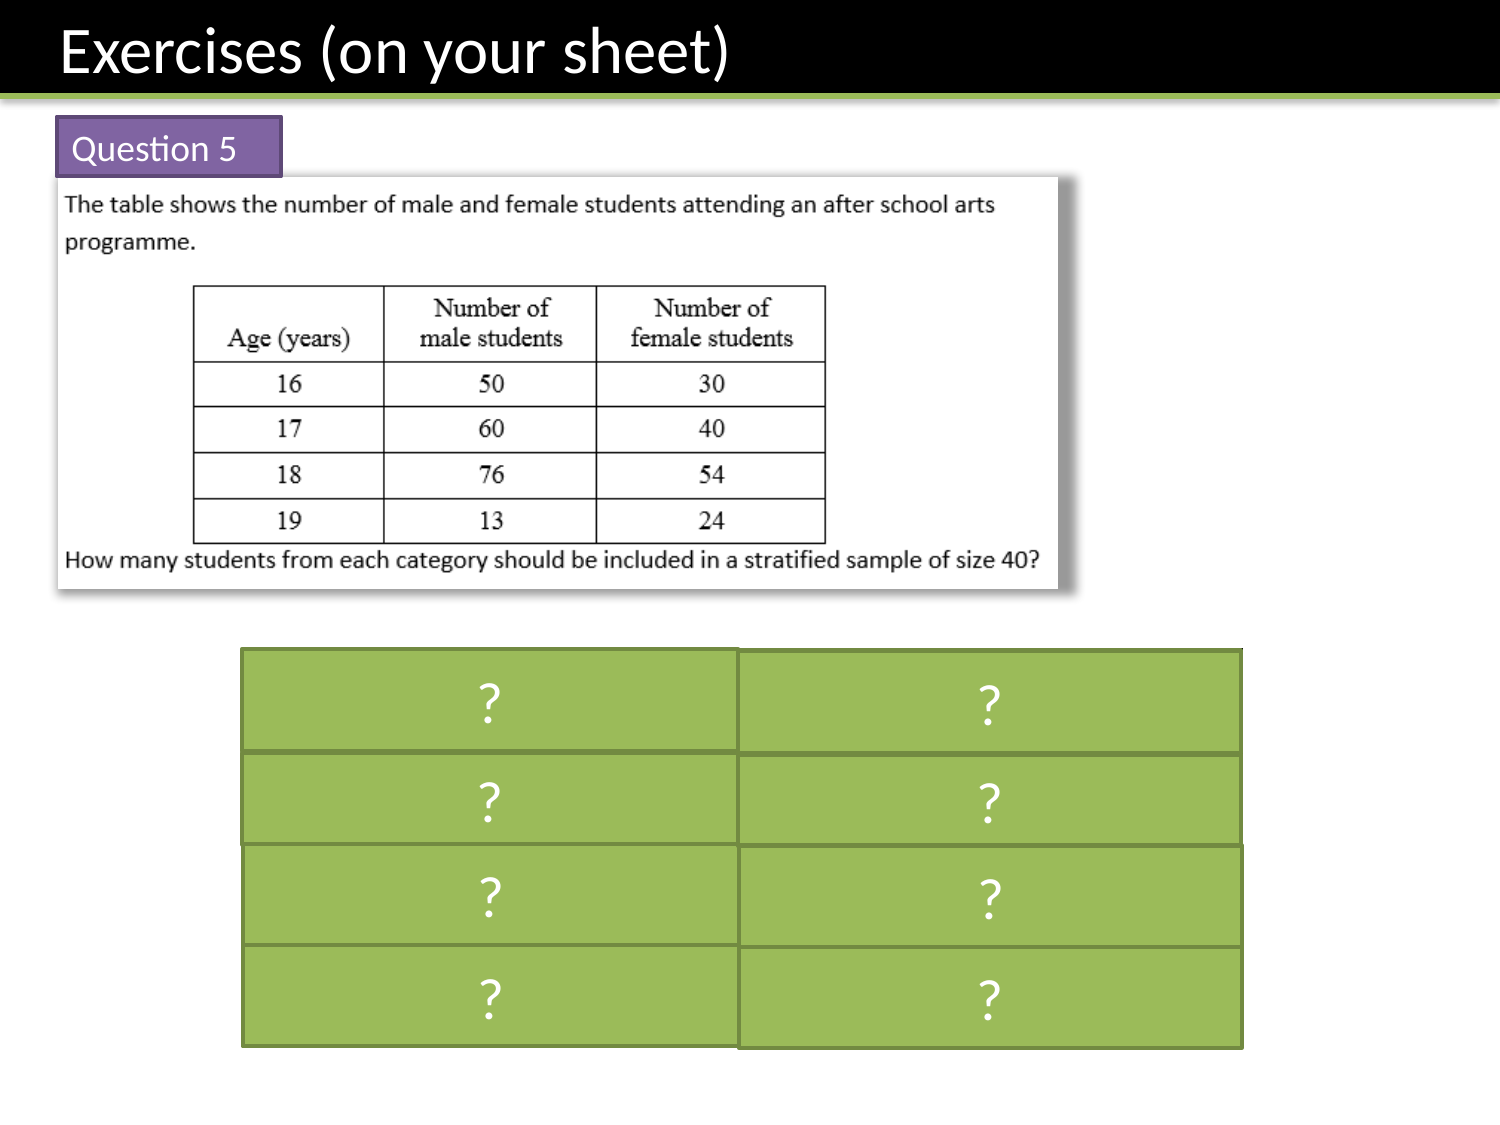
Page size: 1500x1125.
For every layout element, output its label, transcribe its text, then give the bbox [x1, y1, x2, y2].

text_box Question 5 [55, 115, 283, 178]
text_box ? [240, 751, 736, 847]
text_box ? [737, 945, 1244, 1050]
text_box ? [240, 647, 740, 751]
text_box ? [737, 843, 1244, 945]
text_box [0, 0, 1500, 99]
text_box ? [736, 752, 1243, 848]
text_box ? [241, 842, 737, 943]
text_box ? [241, 943, 737, 1048]
text_box ? [736, 648, 1243, 752]
picture [58, 177, 1058, 589]
